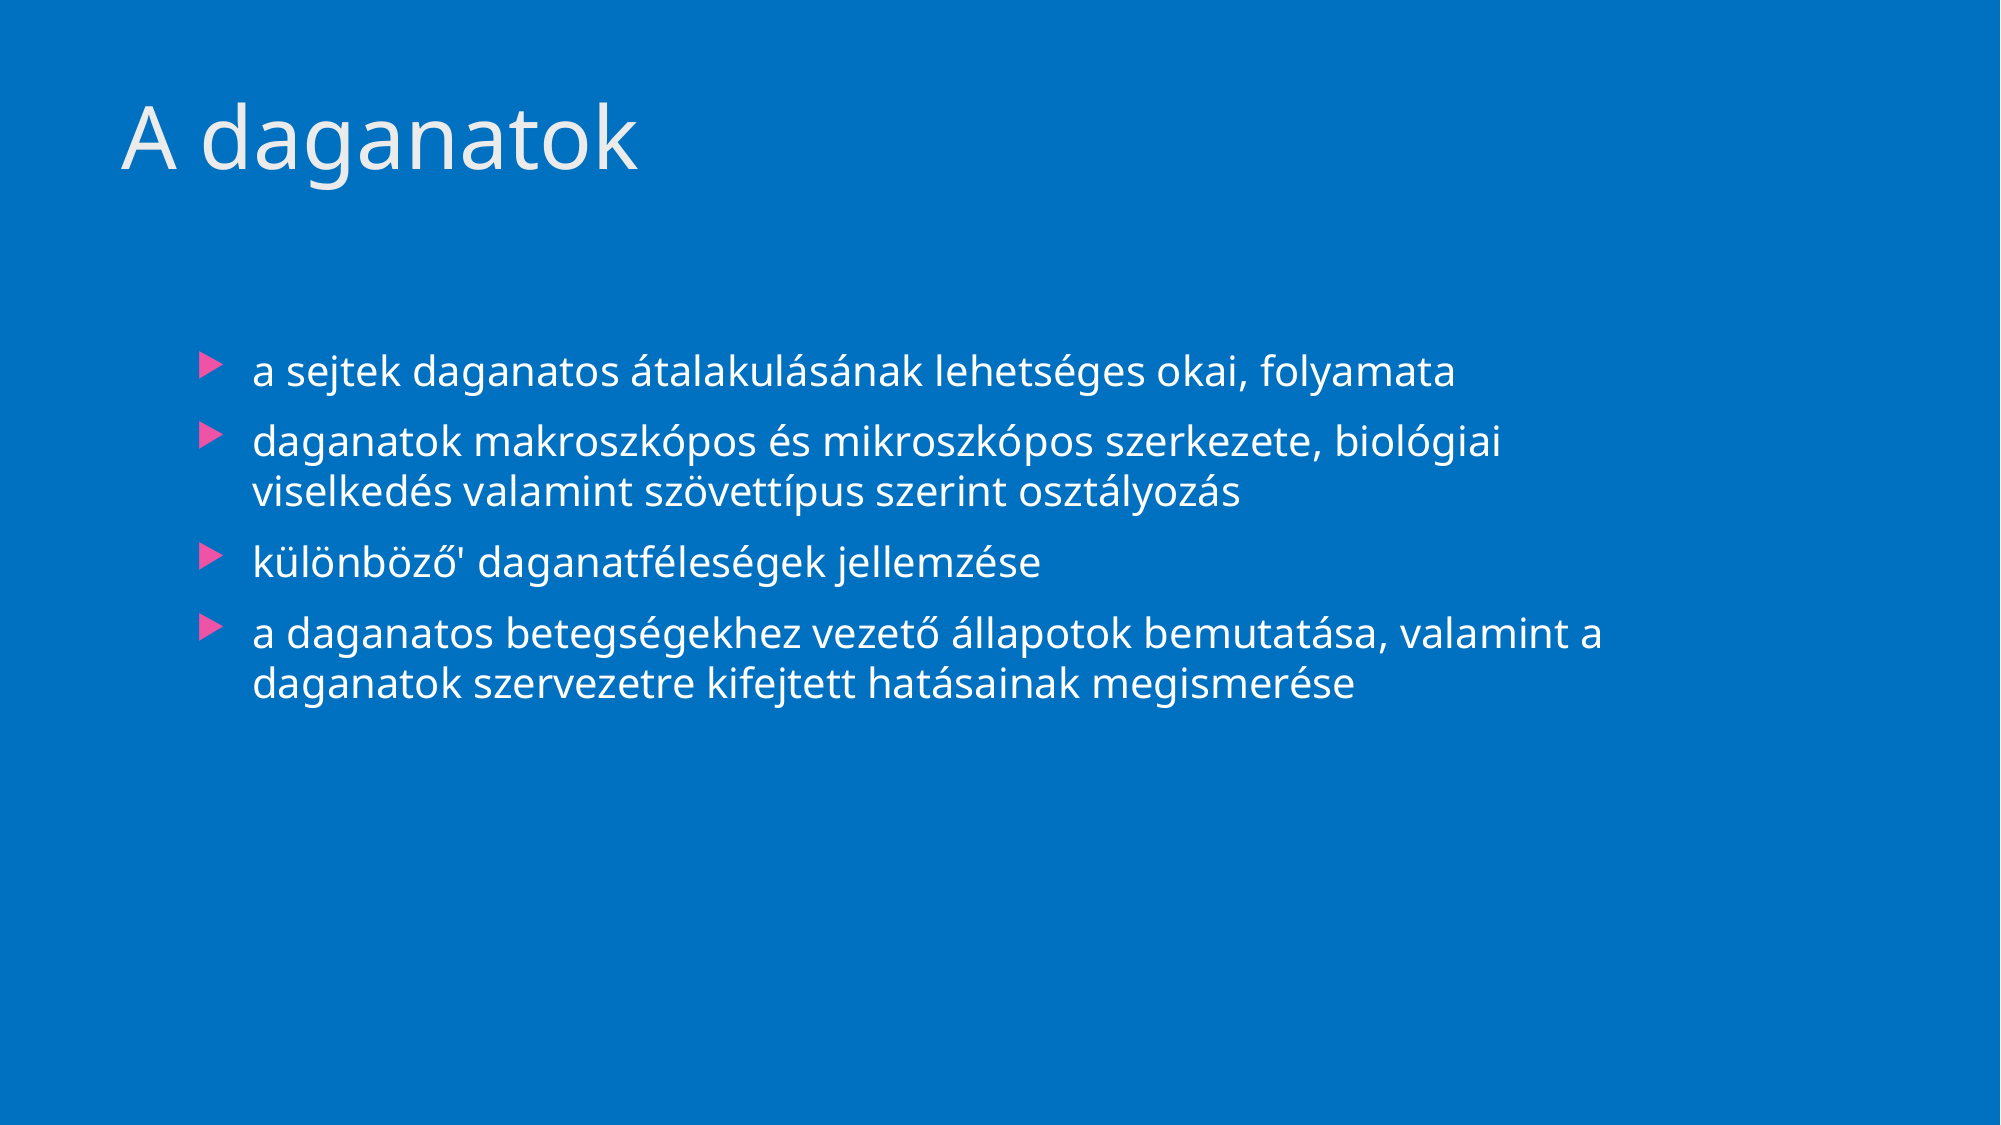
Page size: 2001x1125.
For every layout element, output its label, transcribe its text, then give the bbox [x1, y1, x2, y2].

list a sejtek daganatos átalakulásának lehetséges okai, folyamata daganatok makroszkópos és mikroszkópos szerkezete, biológiai viselkedés valamint szövettípus szerint osztályozás különböző' daganatféleségek jellemzése a daganatos betegségekhez vezető állapotok bemutatása, valamint a daganatok szervezetre kifejtett hatásainak megismerése [181, 336, 1649, 1025]
title A daganatok [106, 74, 1649, 304]
